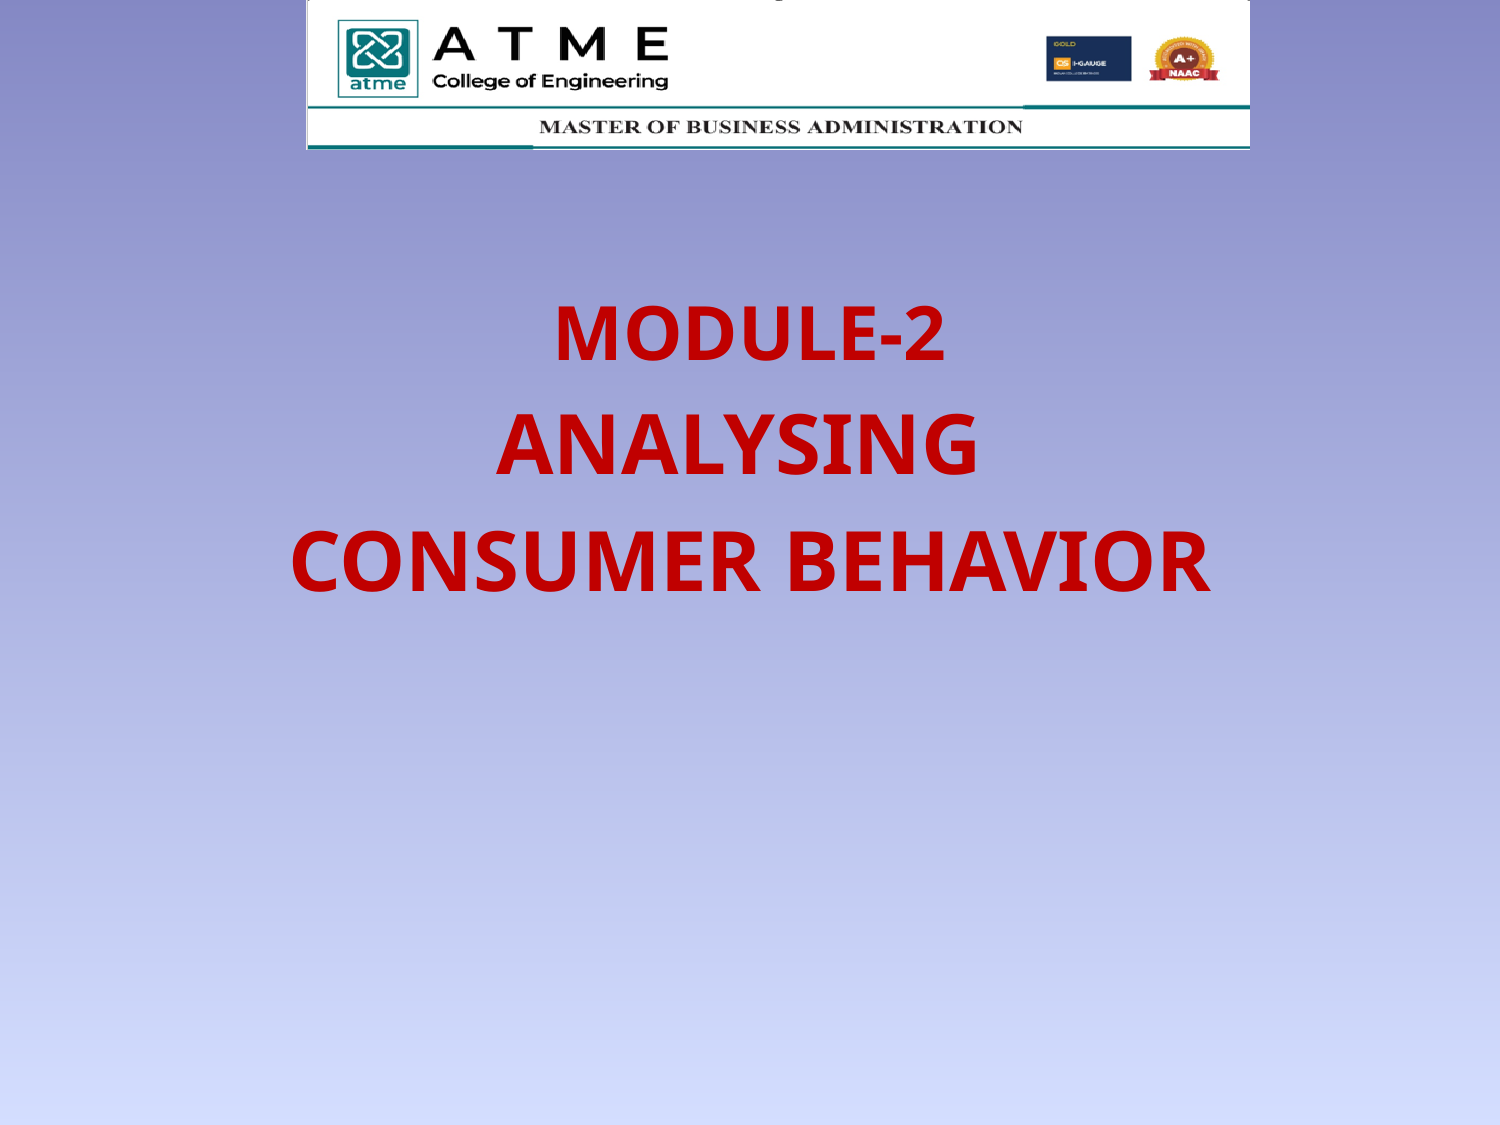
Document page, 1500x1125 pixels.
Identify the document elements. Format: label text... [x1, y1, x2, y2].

picture [306, 0, 1250, 150]
list MODULE-2 ANALYSING CONSUMER BEHAVIOR [75, 162, 1425, 1005]
